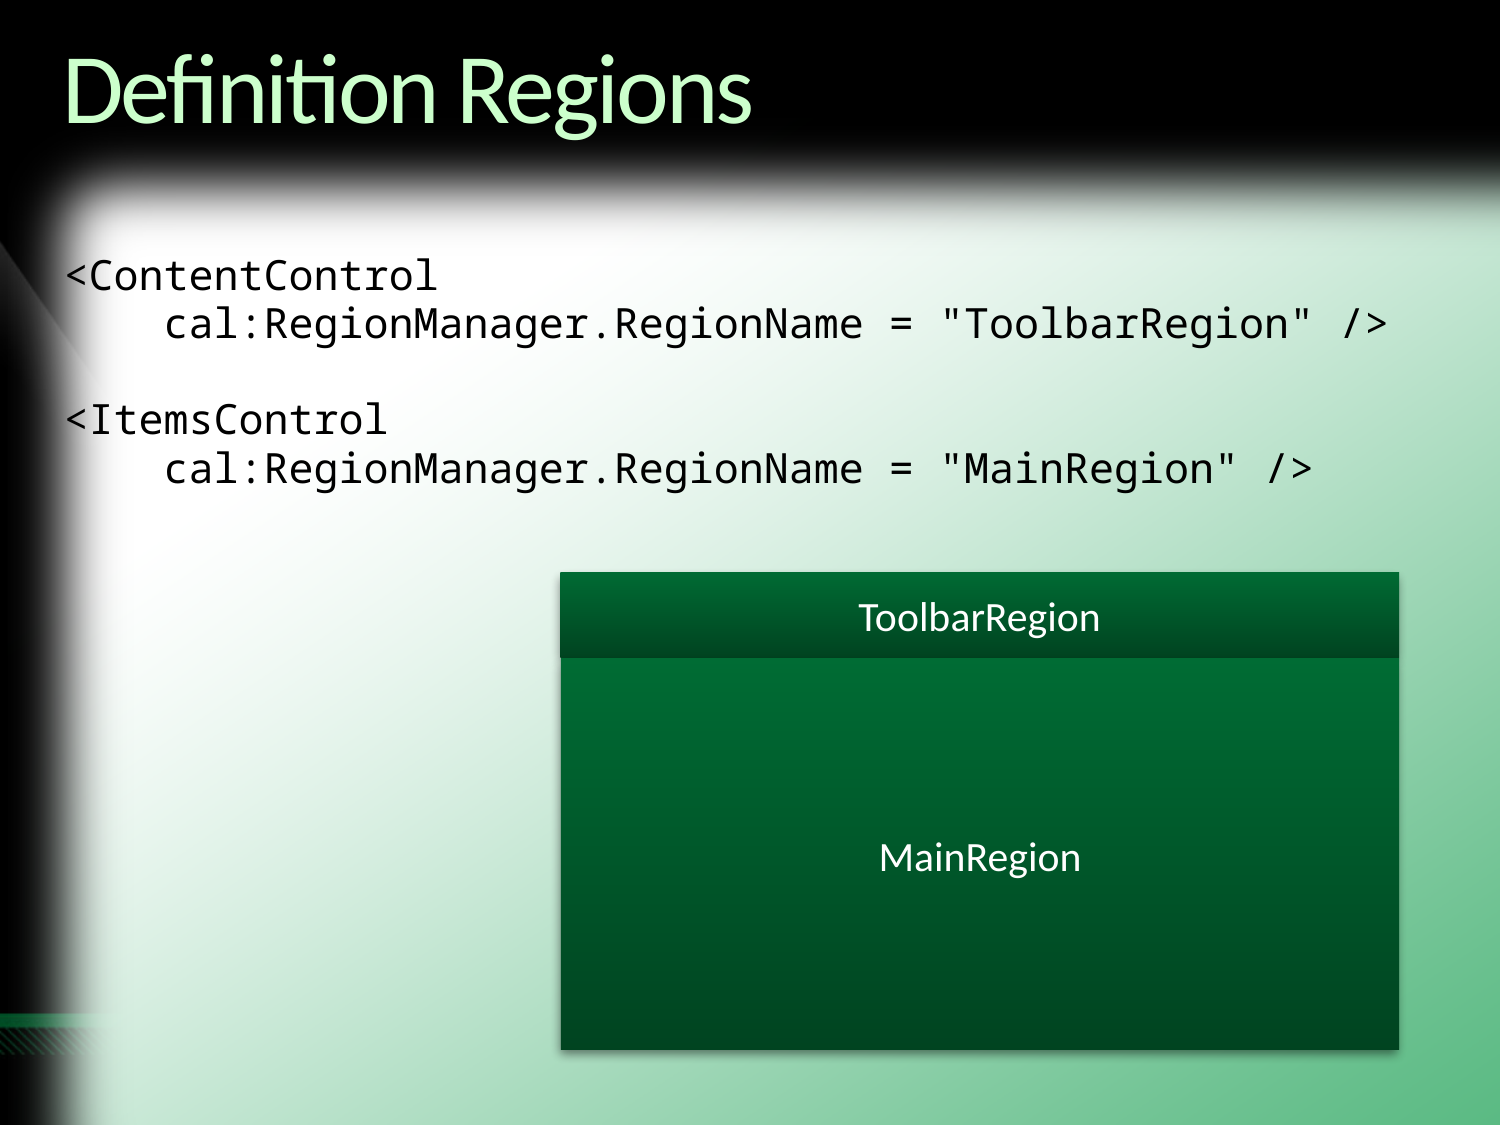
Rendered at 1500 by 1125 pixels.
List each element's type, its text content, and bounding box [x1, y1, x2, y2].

list <ContentControl cal:RegionManager.RegionName = "ToolbarRegion" /> <ItemsControl cal:RegionManager.RegionName = "MainRegion" /> [63, 257, 1433, 537]
text_box ToolbarRegion [560, 572, 1400, 658]
picture [0, 0, 1500, 1125]
title Definition Regions [62, 37, 1438, 147]
text_box MainRegion [560, 658, 1400, 1050]
